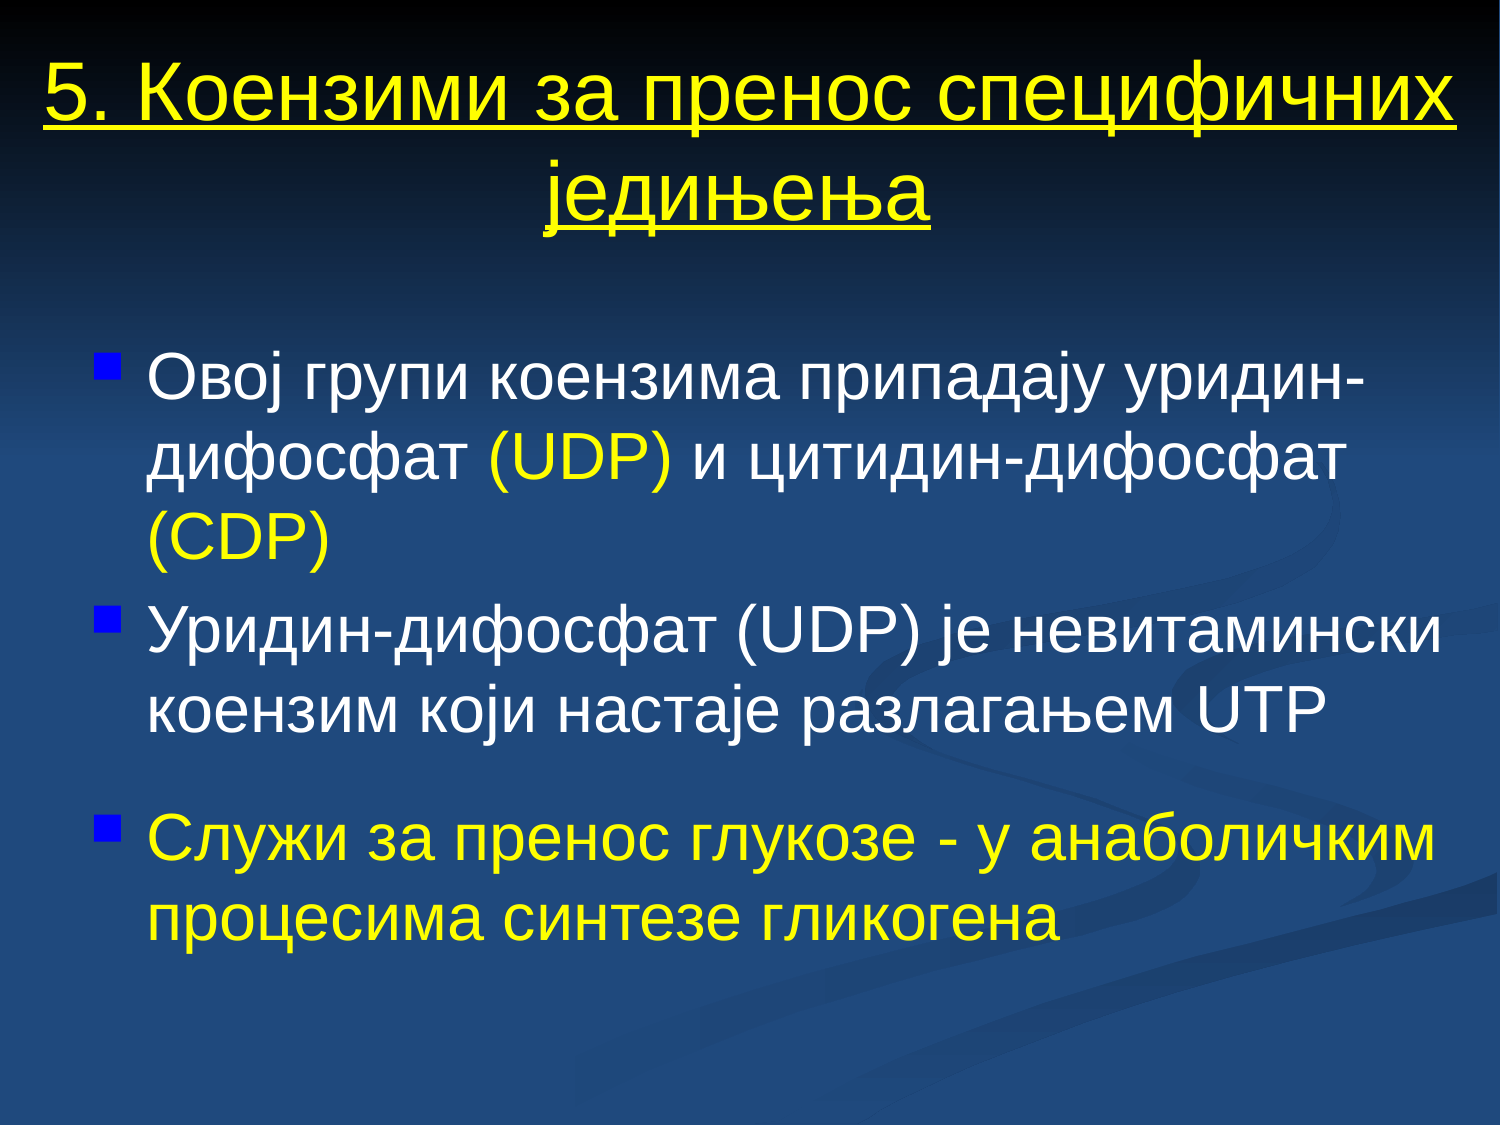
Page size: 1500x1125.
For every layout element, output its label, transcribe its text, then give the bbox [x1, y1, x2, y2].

list Овој групи коензима припадају уридин-дифосфат (UDP) и цитидин-дифосфат (CDP) Уридин-дифосфат (UDP) је невитамински коензим који настаје разлагањем UTP Служи за пренос глукозе - у анаболичким процесима синтезе гликогена [75, 324, 1500, 1000]
title 5. Коензими за пренос специфичних једињења [0, 50, 1500, 225]
